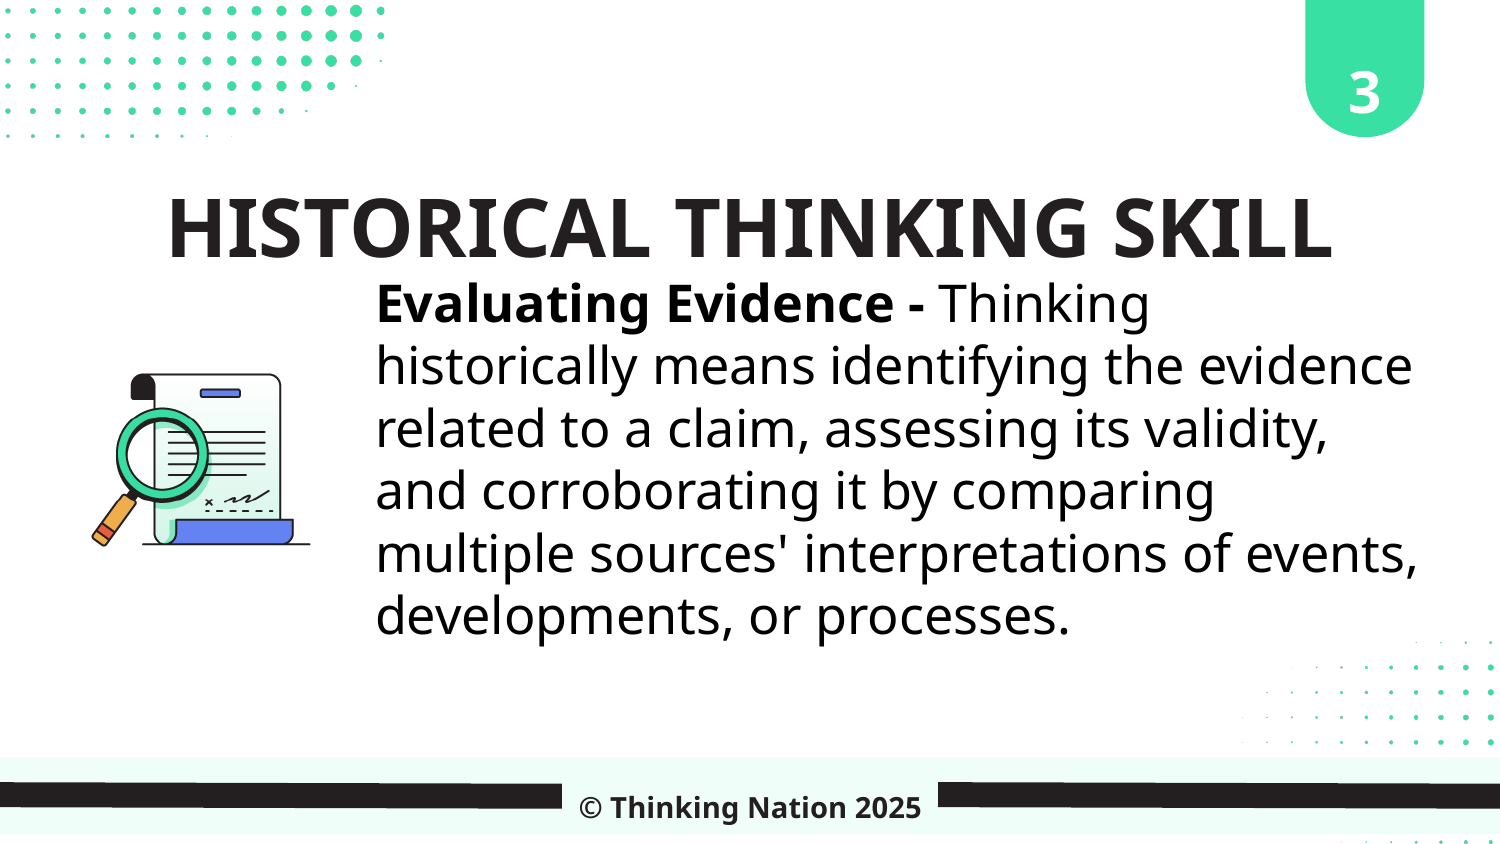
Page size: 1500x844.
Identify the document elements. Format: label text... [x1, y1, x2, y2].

picture [77, 336, 324, 583]
text_box [1217, 640, 1500, 755]
text_box Evaluating Evidence - Thinking historically means identifying the evidence related to a claim, assessing its validity, and corroborating it by comparing multiple sources' interpretations of events, developments, or processes. [375, 274, 1421, 646]
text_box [0, 756, 1500, 835]
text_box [1300, 0, 1430, 138]
text_box [0, 0, 385, 138]
text_box HISTORICAL THINKING SKILL [59, 137, 1441, 274]
